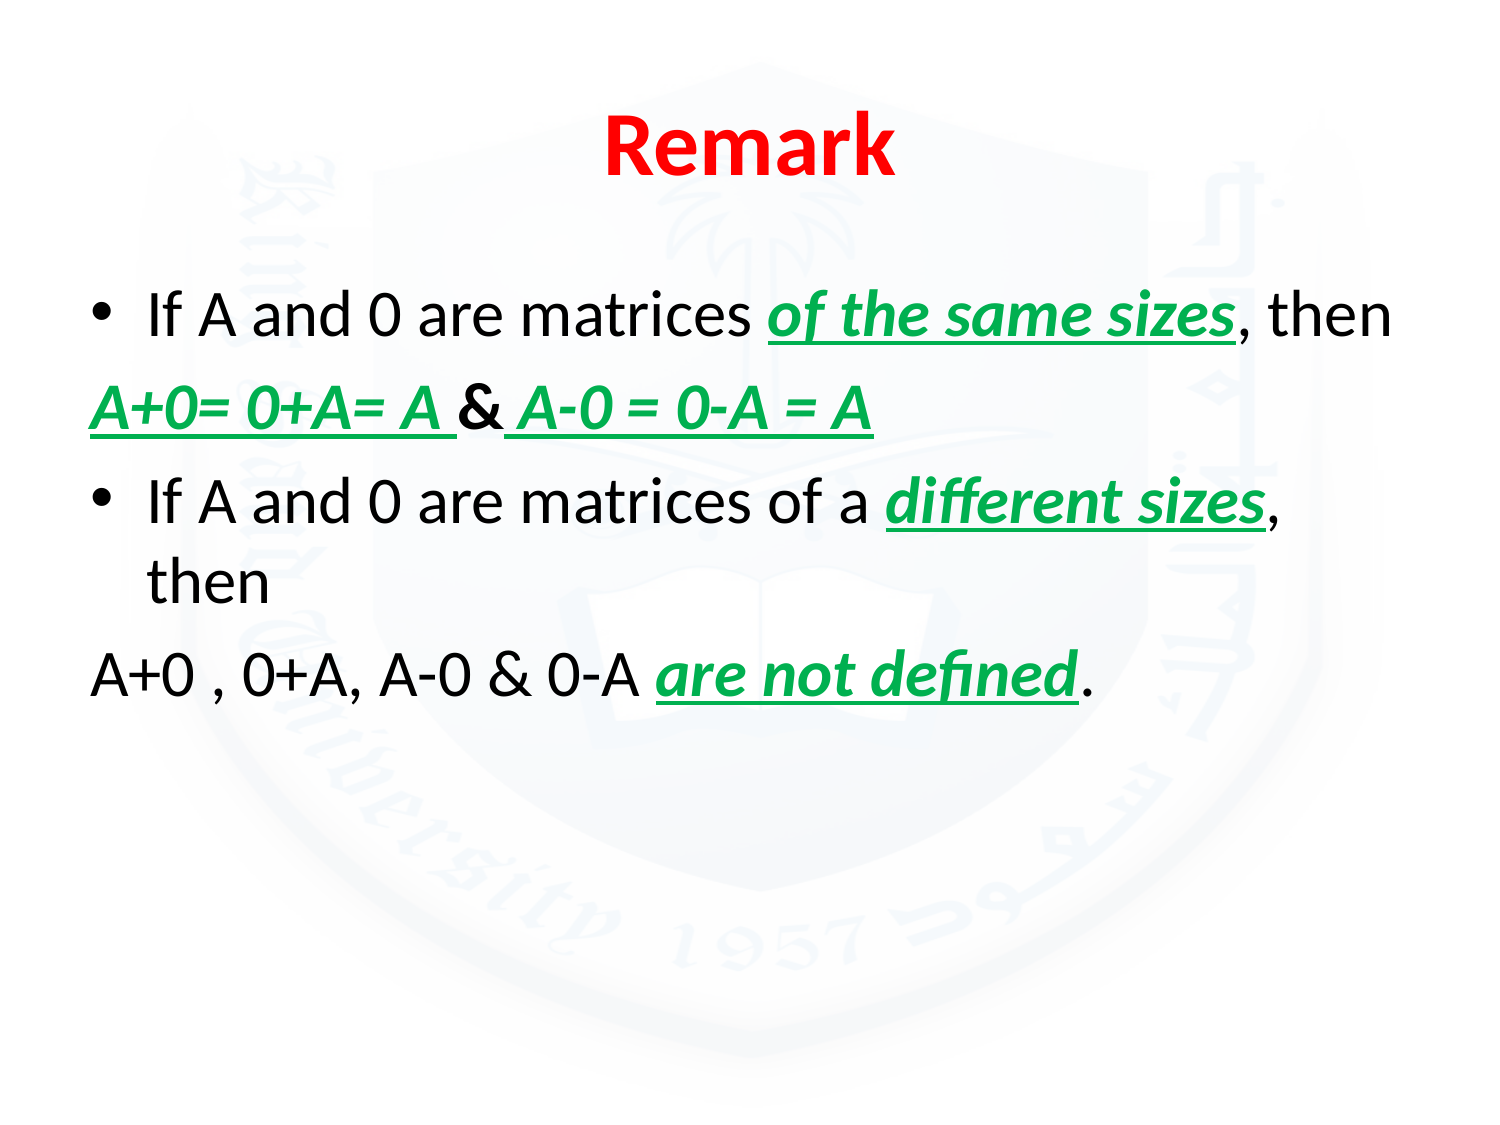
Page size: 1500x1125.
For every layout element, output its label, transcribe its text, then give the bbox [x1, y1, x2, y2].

title Remark [75, 45, 1425, 233]
list If A and 0 are matrices of the same sizes, then A+0= 0+A= A & A-0 = 0-A = A If A and 0 are matrices of a different sizes, then A+0 , 0+A, A-0 & 0-A are not defined. [75, 262, 1425, 1005]
